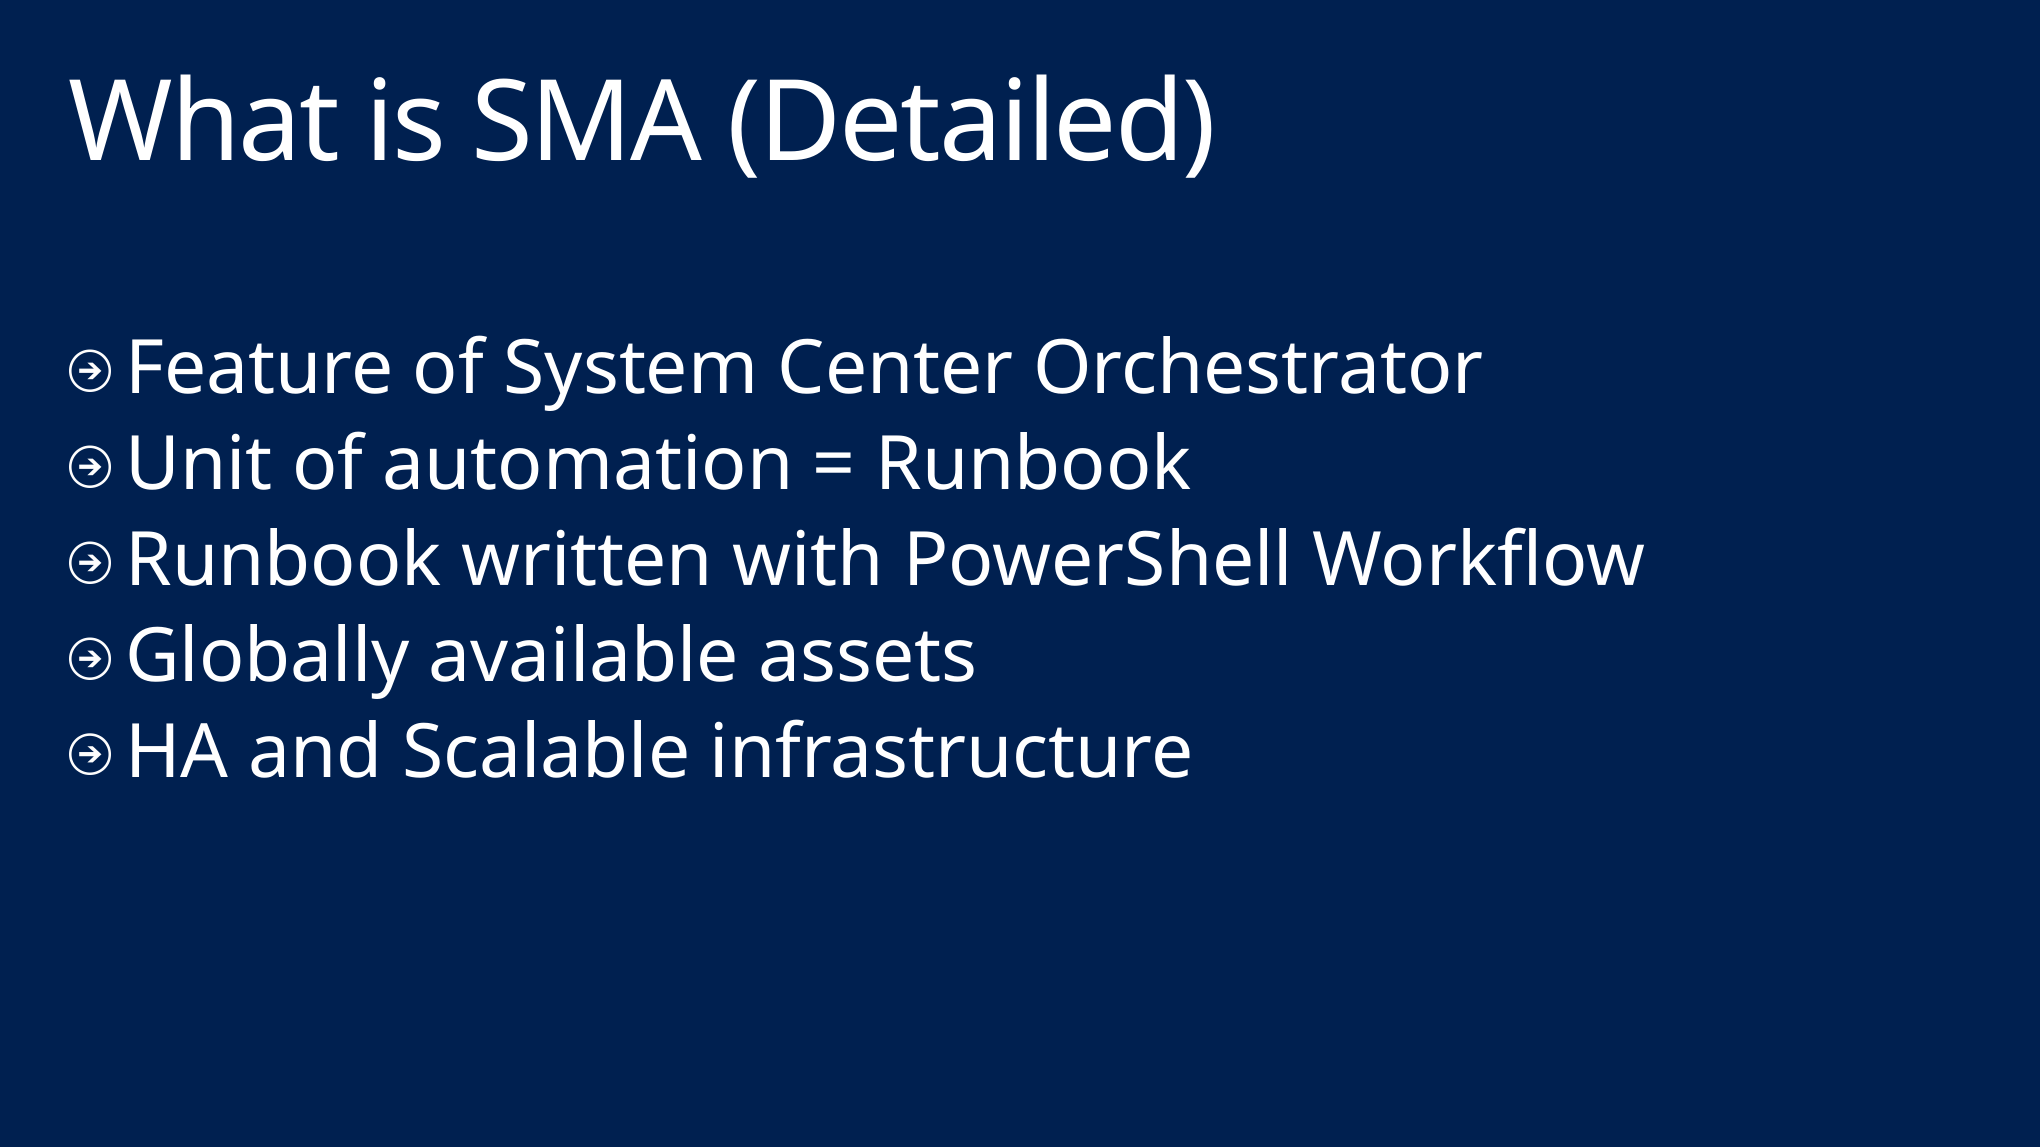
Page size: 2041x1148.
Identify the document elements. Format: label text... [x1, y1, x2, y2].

title What is SMA (Detailed) [45, 48, 1996, 199]
list Feature of System Center Orchestrator Unit of automation = Runbook Runbook written with PowerShell Workflow Globally available assets HA and Scalable infrastructure [45, 199, 1996, 920]
picture [69, 722, 122, 775]
picture [69, 626, 122, 680]
picture [69, 338, 122, 392]
picture [69, 434, 122, 488]
picture [69, 530, 122, 584]
